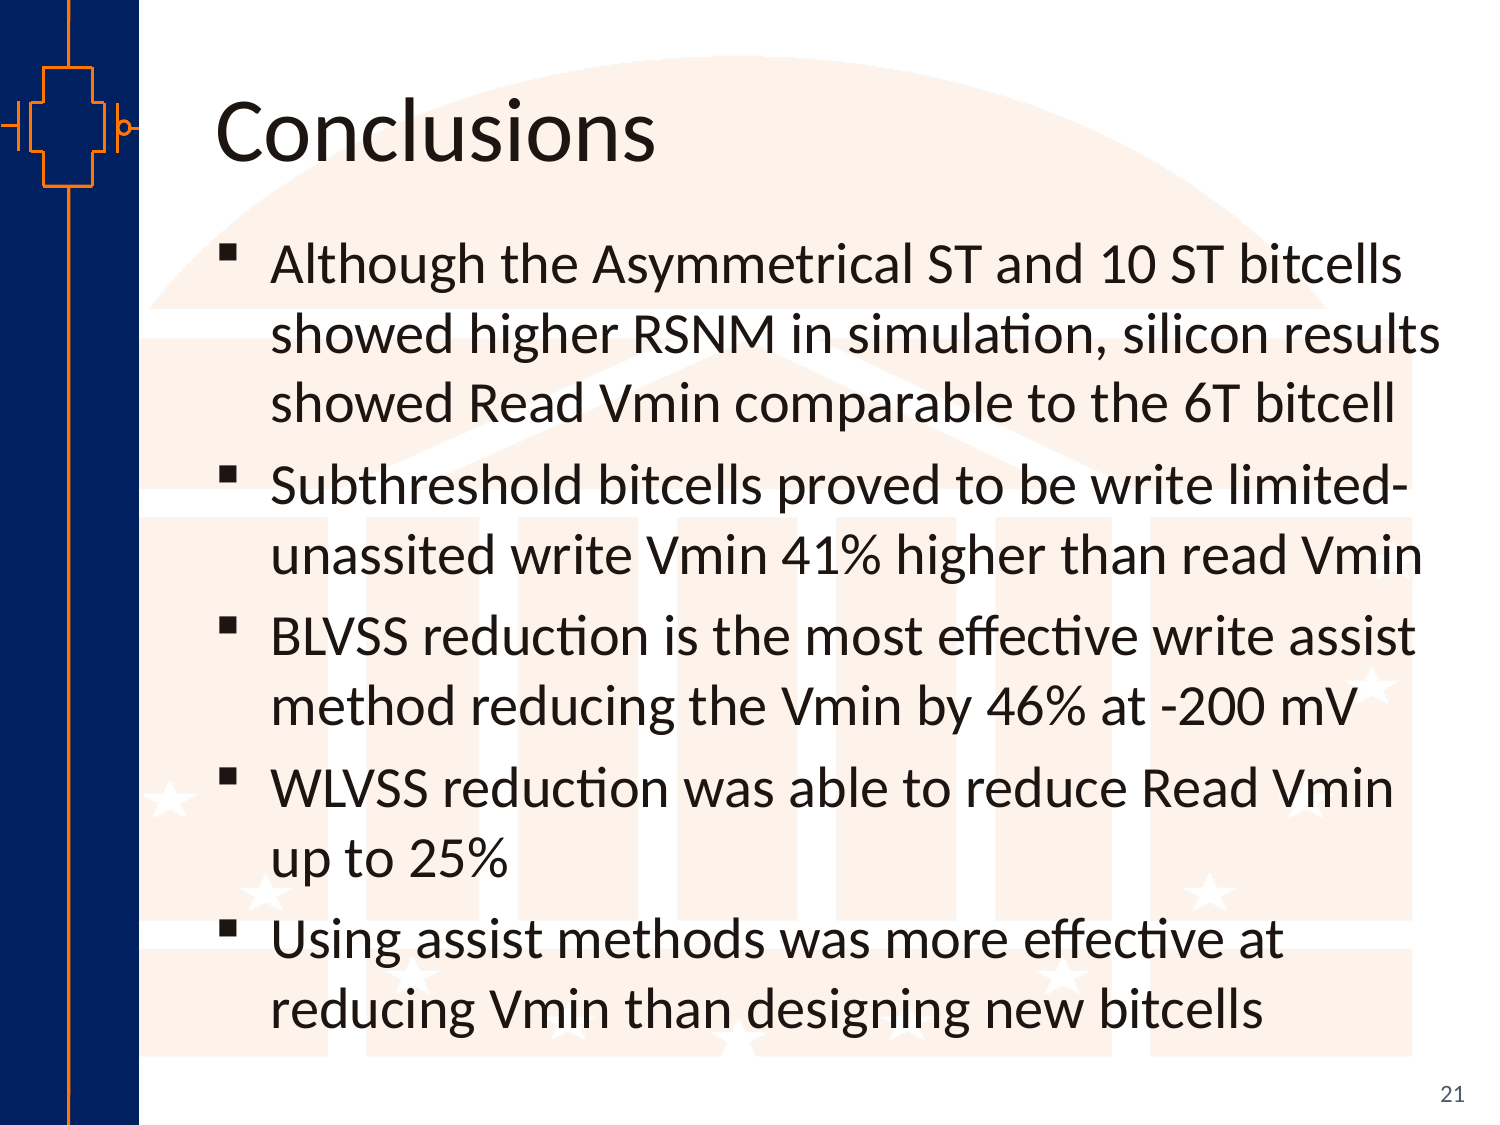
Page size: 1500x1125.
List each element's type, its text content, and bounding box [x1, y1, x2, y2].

slide_number 21 [1425, 1062, 1488, 1123]
title Conclusions [200, 0, 1388, 188]
list Although the Asymmetrical ST and 10 ST bitcells showed higher RSNM in simulation, silicon results showed Read Vmin comparable to the 6T bitcell Subthreshold bitcells proved to be write limited- unassited write Vmin 41% higher than read Vmin BLVSS reduction is the most effective write assist method reducing the Vmin by 46% at -200 mV WLVSS reduction was able to reduce Read Vmin up to 25% Using assist methods was more effective at reducing Vmin than designing new bitcells [199, 217, 1465, 1069]
